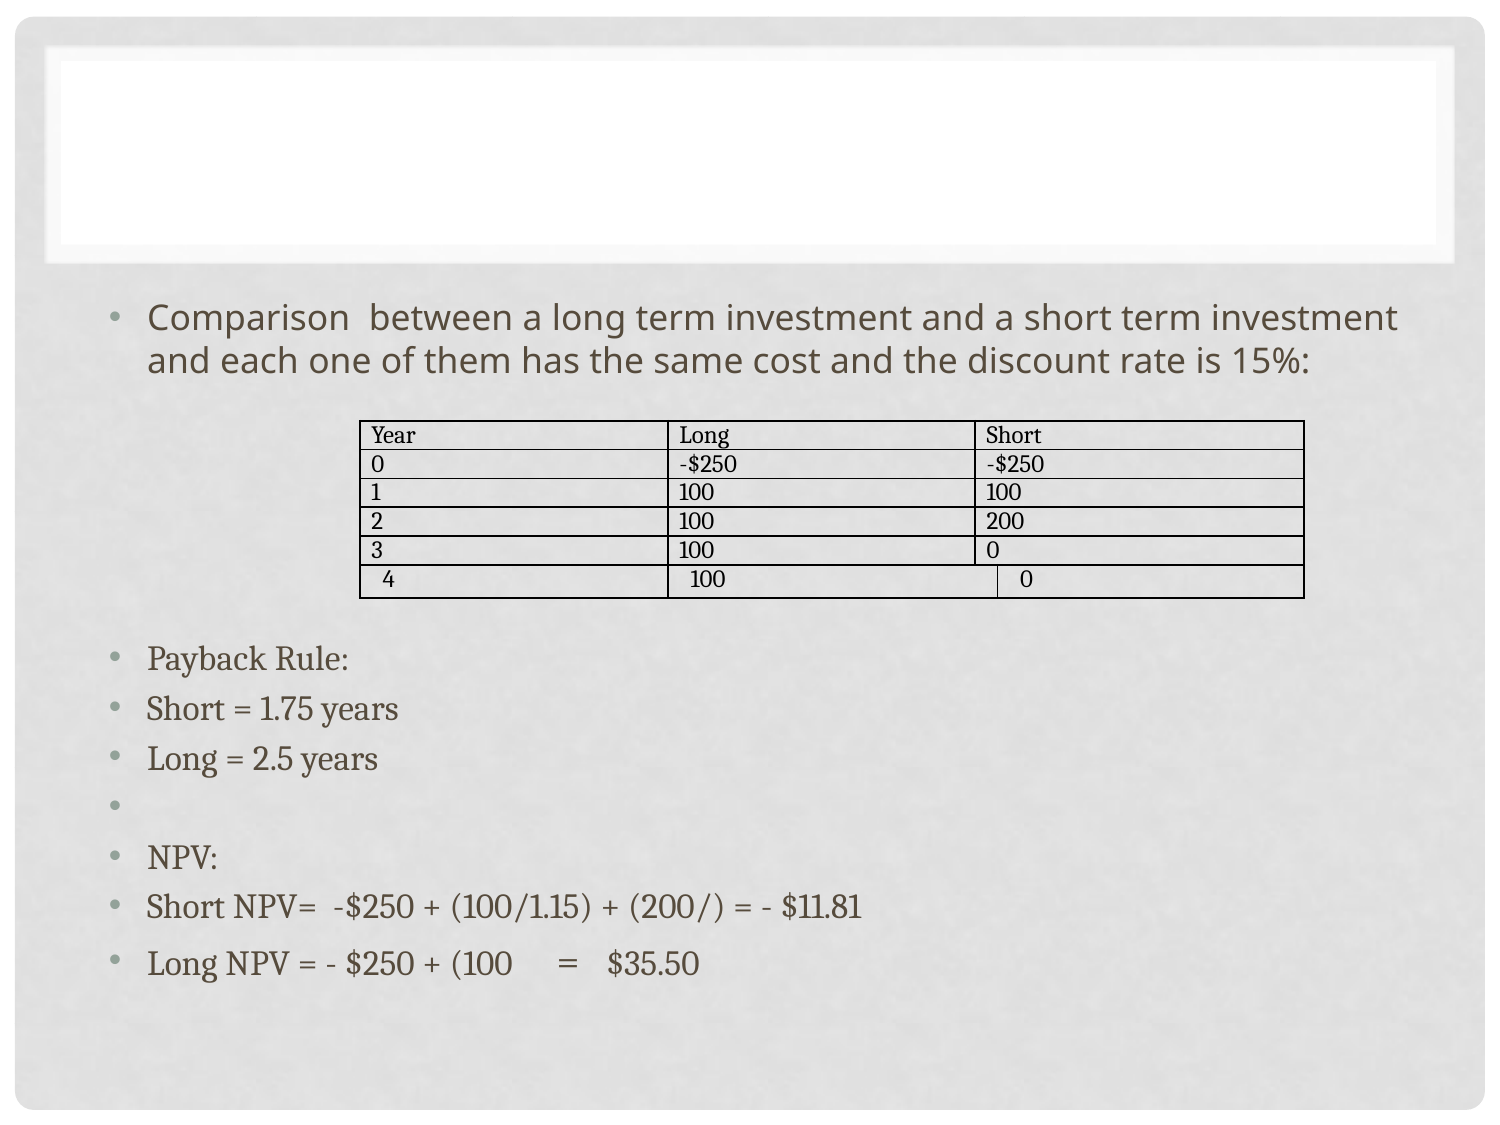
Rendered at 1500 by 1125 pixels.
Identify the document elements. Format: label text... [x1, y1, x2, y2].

table_cell 100 [669, 508, 974, 535]
table_header Short [976, 422, 1303, 449]
table_cell 100 [976, 479, 1303, 506]
table_cell 4 [361, 566, 667, 597]
table_cell 3 [361, 537, 667, 564]
table_cell -$250 [669, 450, 974, 478]
table_cell 200 [976, 508, 1303, 535]
table_cell 100 [669, 537, 974, 564]
table_cell 0 [976, 537, 1303, 564]
table_header Year [361, 422, 667, 449]
table_cell 100 [669, 479, 974, 506]
table_header Long [669, 422, 974, 449]
table_cell 100 [669, 566, 997, 597]
table_cell 0 [998, 566, 1303, 597]
table_cell 0 [361, 450, 667, 478]
table_cell 1 [361, 479, 667, 506]
table_cell 2 [361, 508, 667, 535]
table_cell -$250 [976, 450, 1303, 478]
